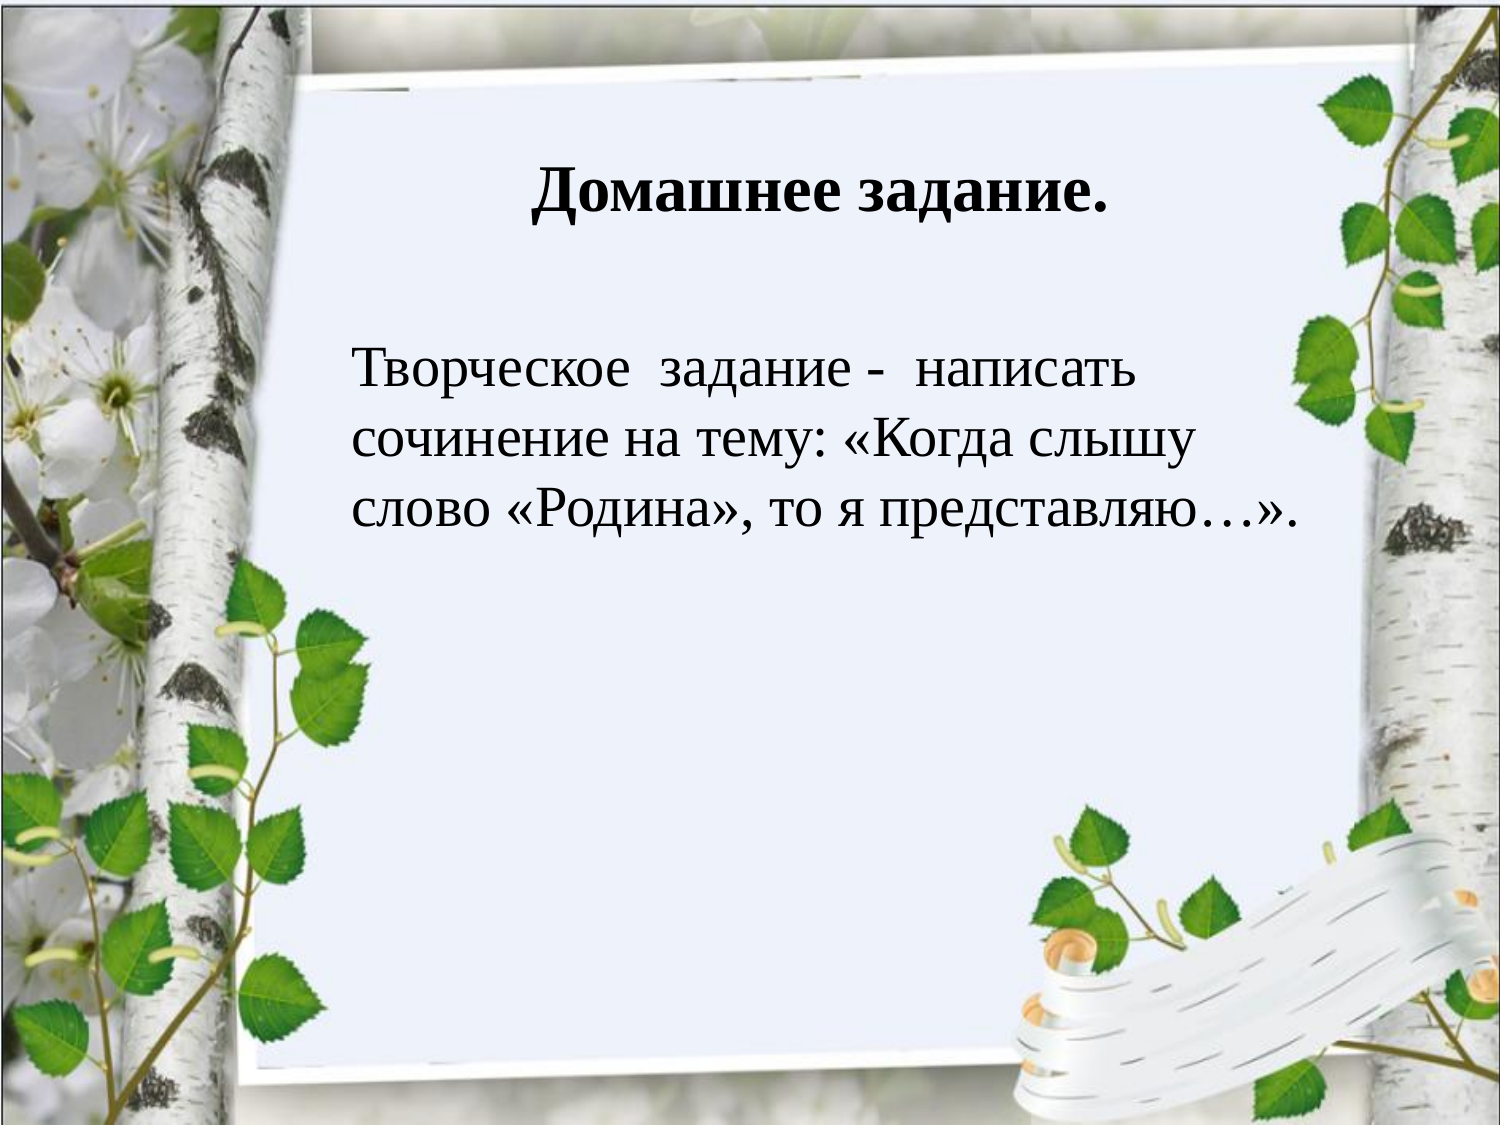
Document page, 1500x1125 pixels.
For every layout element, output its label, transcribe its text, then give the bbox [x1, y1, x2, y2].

text_box Домашнее задание. [430, 137, 1211, 232]
picture [0, 0, 1500, 1125]
text_box Творческое задание - написать сочинение на тему: «Когда слышу слово «Родина», то я представляю…». [336, 255, 1365, 611]
